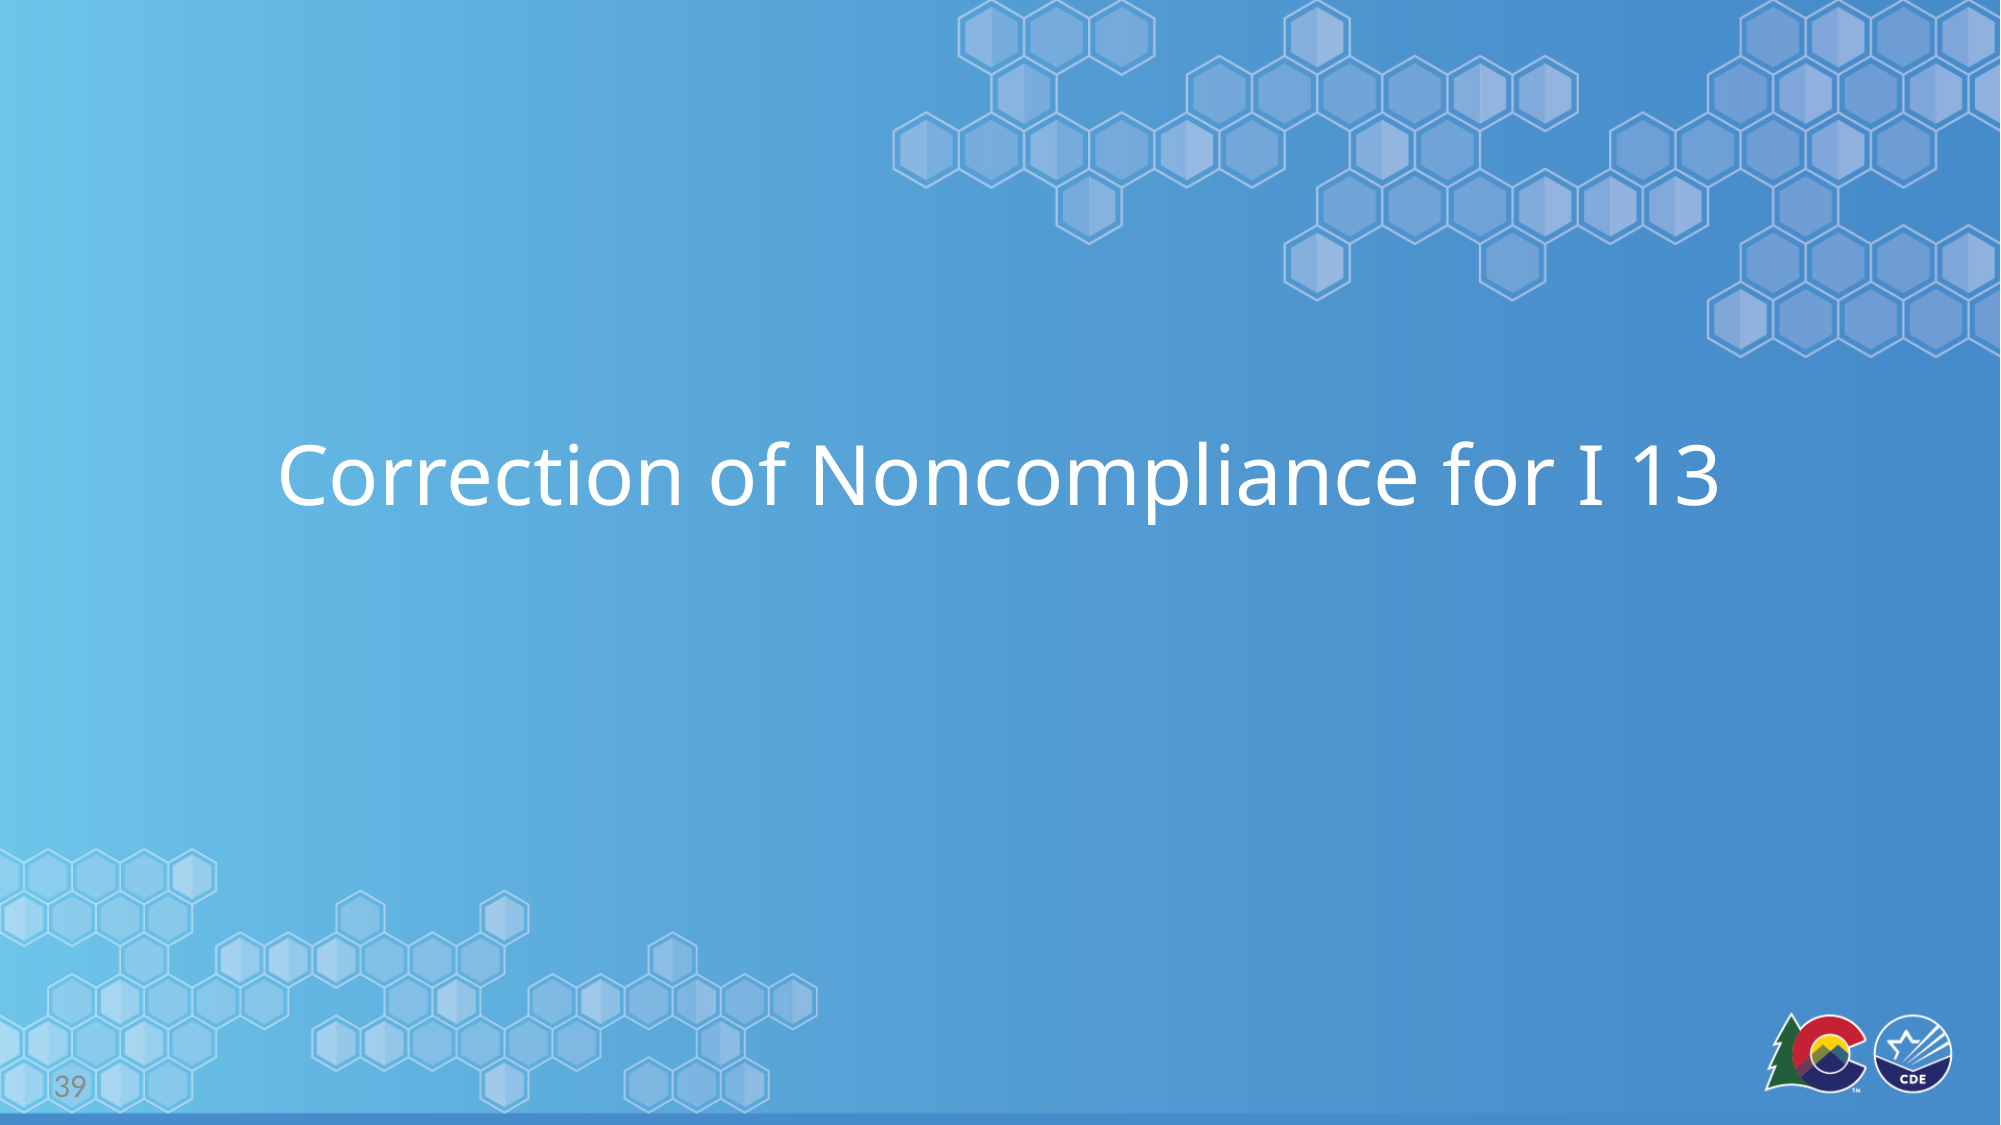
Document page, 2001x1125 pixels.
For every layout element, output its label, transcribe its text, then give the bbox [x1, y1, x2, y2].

picture [0, 810, 2000, 1125]
slide_number 39 [38, 1054, 489, 1115]
picture [0, 0, 2000, 425]
title Correction of Noncompliance for I 13 [0, 425, 2000, 810]
